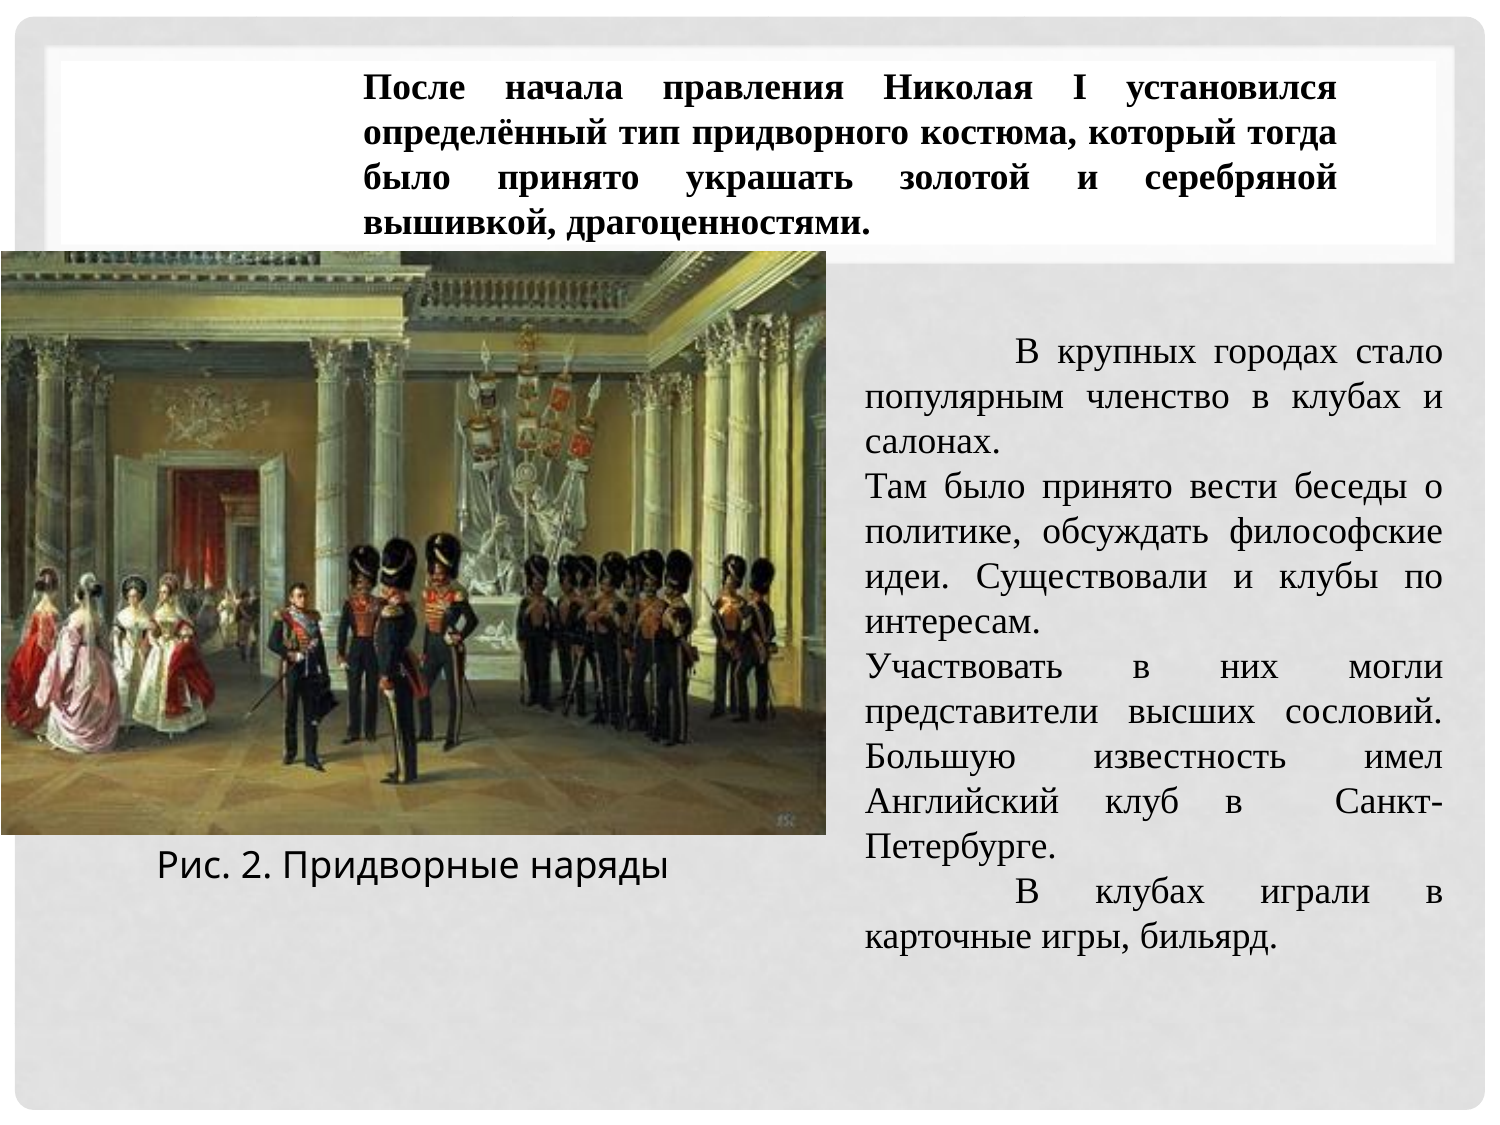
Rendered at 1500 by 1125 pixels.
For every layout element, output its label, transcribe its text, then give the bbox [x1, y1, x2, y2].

picture [1, 251, 826, 835]
text_box Рис. 2. Придворные наряды [141, 835, 685, 894]
text_box После начала правления Николая I установился определённый тип придворного костюма, который тогда было принято украшать золотой и серебряной вышивкой, драгоценностями. [348, 54, 1353, 250]
text_box В крупных городах стало популярным членство в клубах и салонах. Там было принято вести беседы о политике, обсуждать философские идеи. Существовали и клубы по интересам. Участвовать в них могли представители высших сословий. Большую известность имел Английский клуб в Санкт-Петербурге. В клубах играли в карточные игры, бильярд. [850, 319, 1459, 964]
